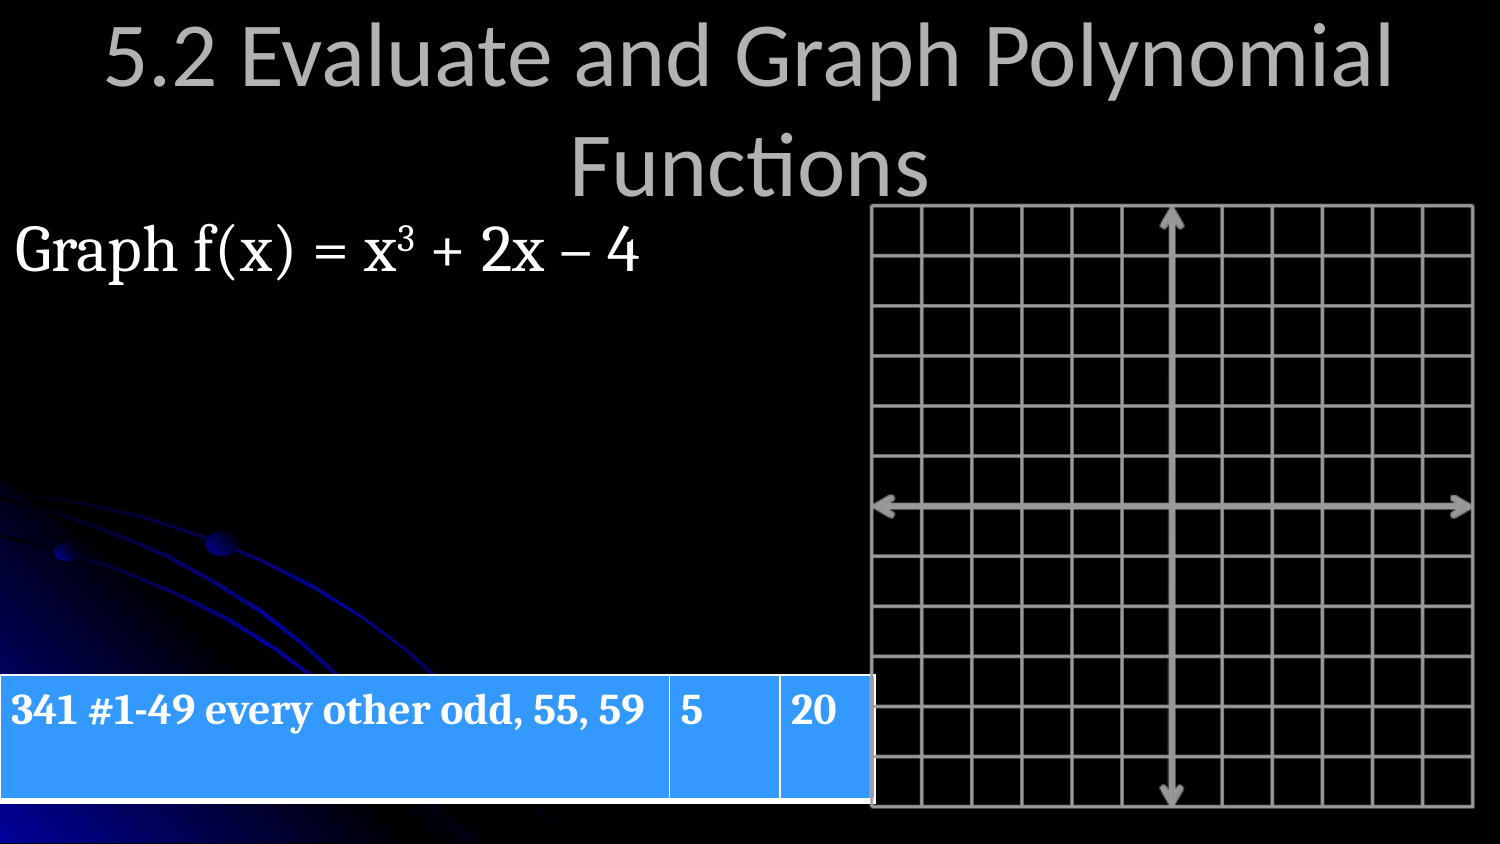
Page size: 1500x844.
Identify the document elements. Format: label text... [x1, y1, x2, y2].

table_header 5 [670, 676, 779, 798]
table_header 20 [781, 676, 845, 798]
picture [850, 184, 1499, 832]
list Graph f(x) = x3 + 2x – 4 [0, 196, 845, 674]
table_header 341 #1-49 every other odd, 55, 59 [1, 676, 669, 798]
title 5.2 Evaluate and Graph Polynomial Functions [0, 33, 1500, 175]
